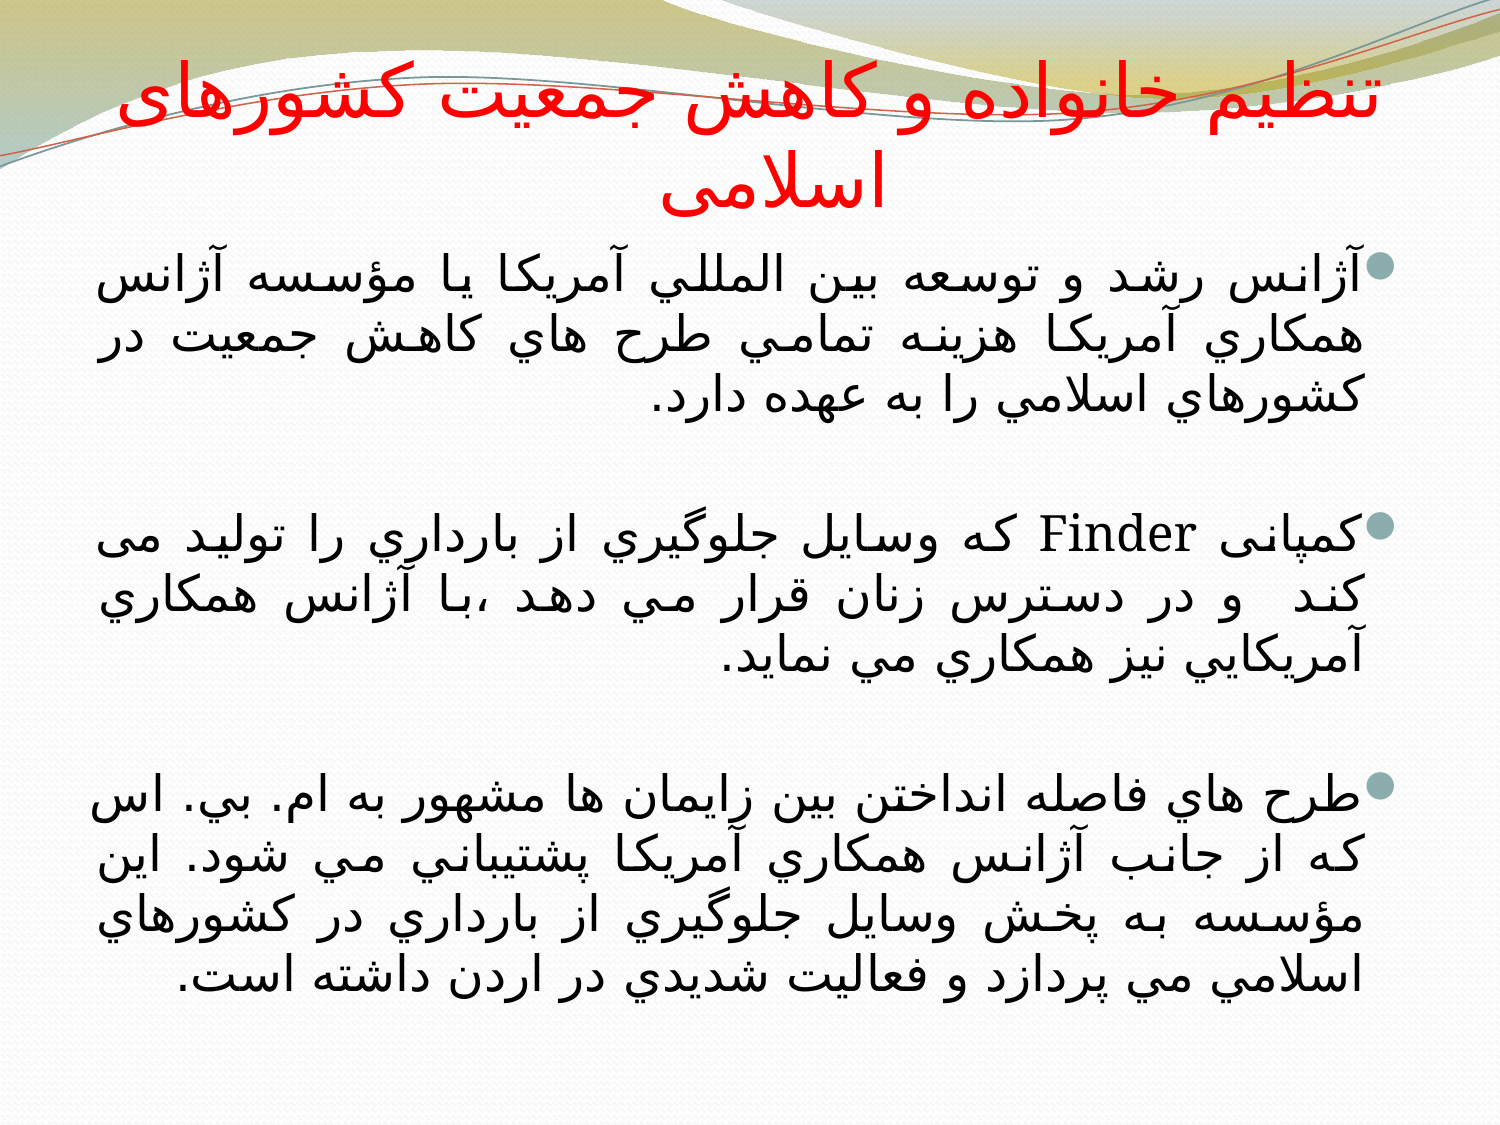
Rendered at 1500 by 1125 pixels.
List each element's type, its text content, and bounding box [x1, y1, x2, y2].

title تنظیم خانواده و کاهش جمعیت کشورهای اسلامی [74, 115, 1426, 223]
list آژانس رشد و توسعه بين المللي آمریکا يا مؤسسه آژانس همكاري آمریکا هزينه تمامي طرح هاي كاهش جمعيت در كشورهاي اسلامي را به عهده دارد. كمپانی Finder كه وسايل جلوگيري از بارداري را توليد می کند و در دسترس زنان قرار مي دهد ،با آژانس همكاري آمريكايي نيز همكاري مي نمايد. طرح هاي فاصله انداختن بين زايمان ها مشهور به ام. بي. اس كه از جانب آژانس همكاري آمریکا پشتيباني مي شود. اين مؤسسه به پخش وسايل جلوگيري از بارداري در كشورهاي اسلامي مي پردازد و فعاليت شديدي در اردن داشته است. [74, 234, 1426, 1038]
